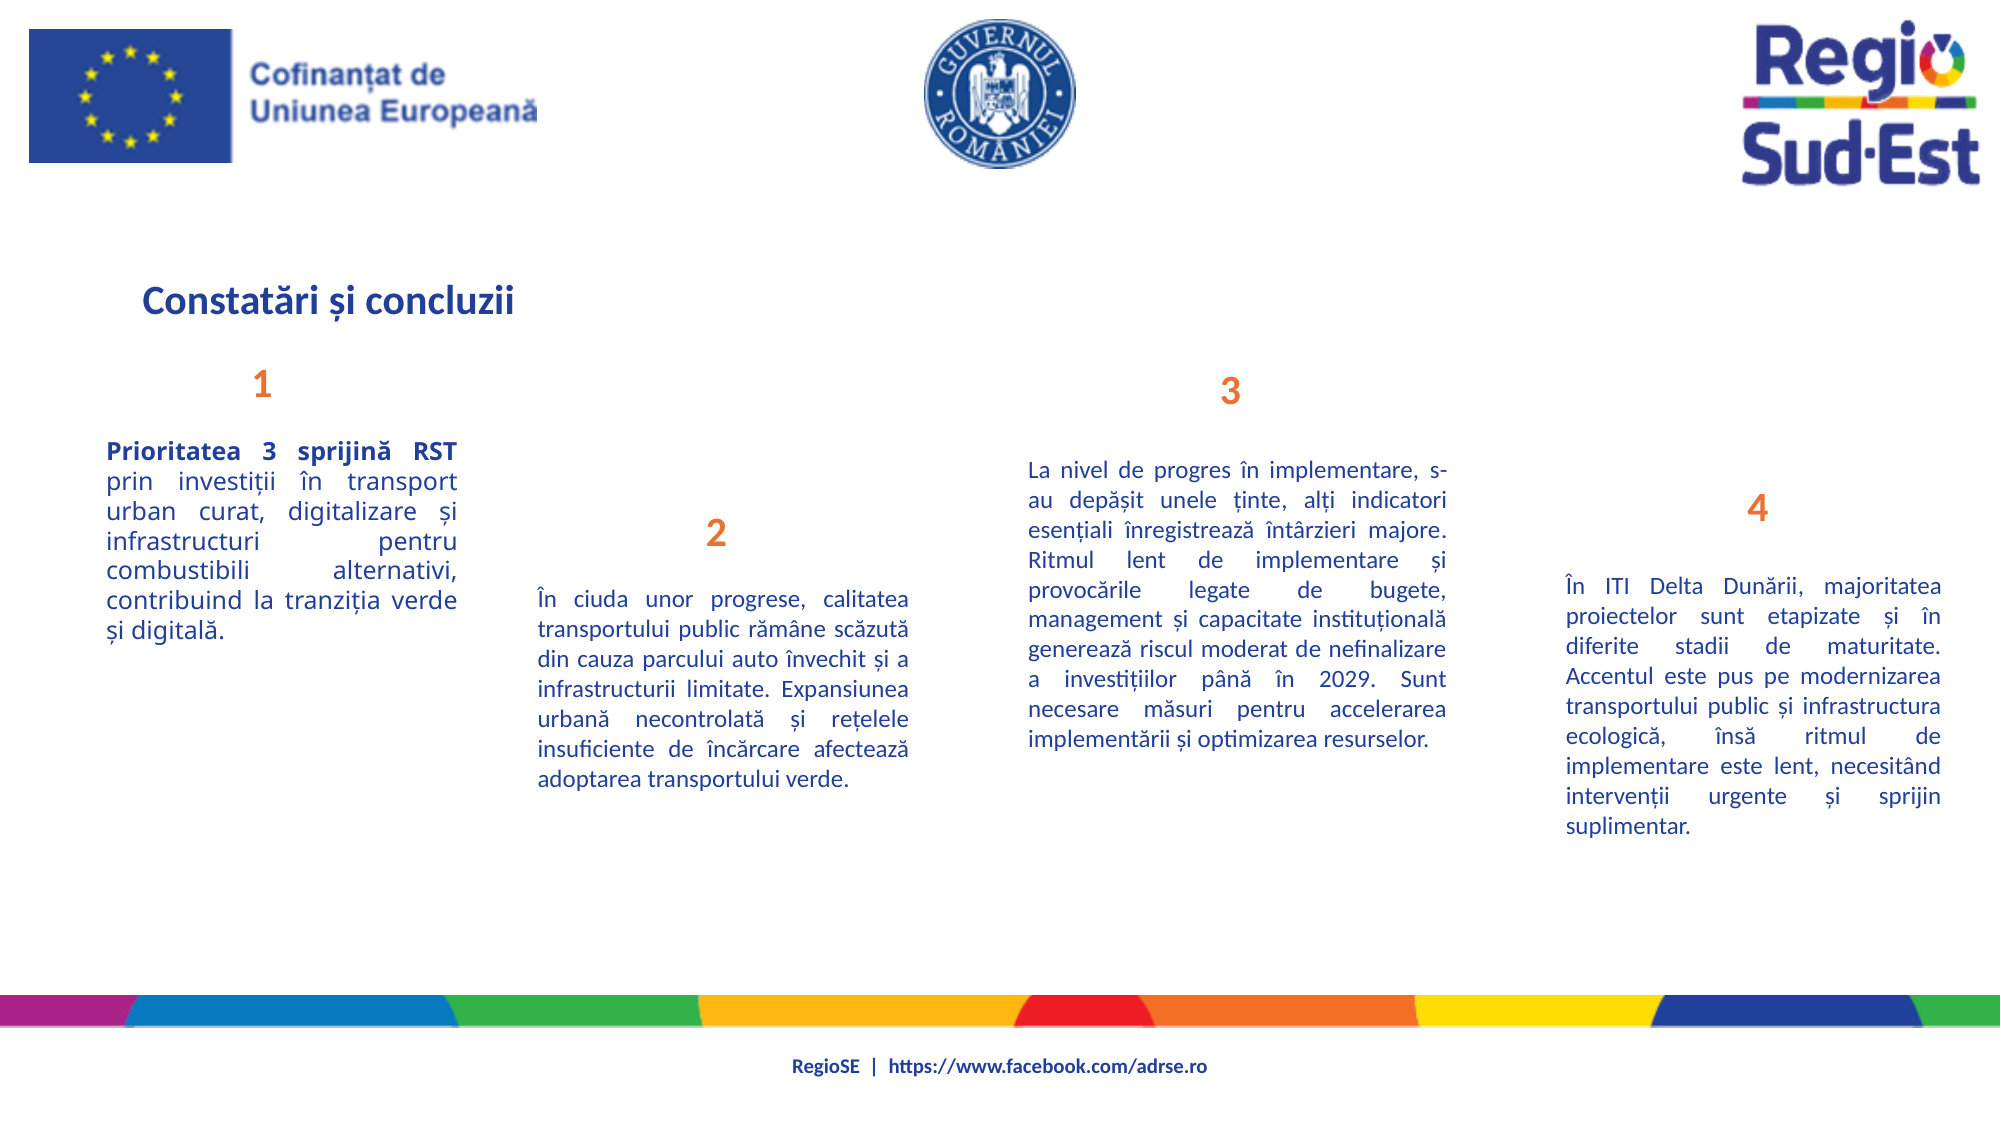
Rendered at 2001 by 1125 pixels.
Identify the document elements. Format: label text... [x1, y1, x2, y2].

picture [0, 995, 2000, 1029]
picture [924, 19, 1076, 170]
text_box Prioritatea 3 sprijină RST prin investiții în transport urban curat, digitalizare și infrastructuri pentru combustibili alternativi, contribuind la tranziția verde și digitală. [91, 427, 473, 653]
text_box La nivel de progres în implementare, s-au depășit unele ținte, alți indicatori esențiali înregistrează întârzieri majore. Ritmul lent de implementare și provocările legate de bugete, management și capacitate instituțională generează riscul moderat de nefinalizare a investițiilor până în 2029. Sunt necesare măsuri pentru accelerarea implementării și optimizarea resurselor. [1013, 445, 1463, 761]
text_box 4 [1732, 472, 1850, 538]
text_box 2 [691, 496, 773, 562]
text_box RegioSE | https://www.facebook.com/adrse.ro [776, 1029, 1223, 1085]
picture [28, 28, 537, 164]
picture [1710, 0, 2000, 276]
text_box 1 [236, 348, 328, 414]
text_box În ITI Delta Dunării, majoritatea proiectelor sunt etapizate și în diferite stadii de maturitate. Accentul este pus pe modernizarea transportului public și infrastructura ecologică, însă ritmul de implementare este lent, necesitând intervenții urgente și sprijin suplimentar. [1551, 562, 1957, 847]
text_box În ciuda unor progrese, calitatea transportului public rămâne scăzută din cauza parcului auto învechit și a infrastructurii limitate. Expansiunea urbană necontrolată și rețelele insuficiente de încărcare afectează adoptarea transportului verde. [522, 575, 925, 800]
text_box Constatări și concluzii [127, 265, 1227, 330]
text_box 3 [1205, 355, 1311, 421]
